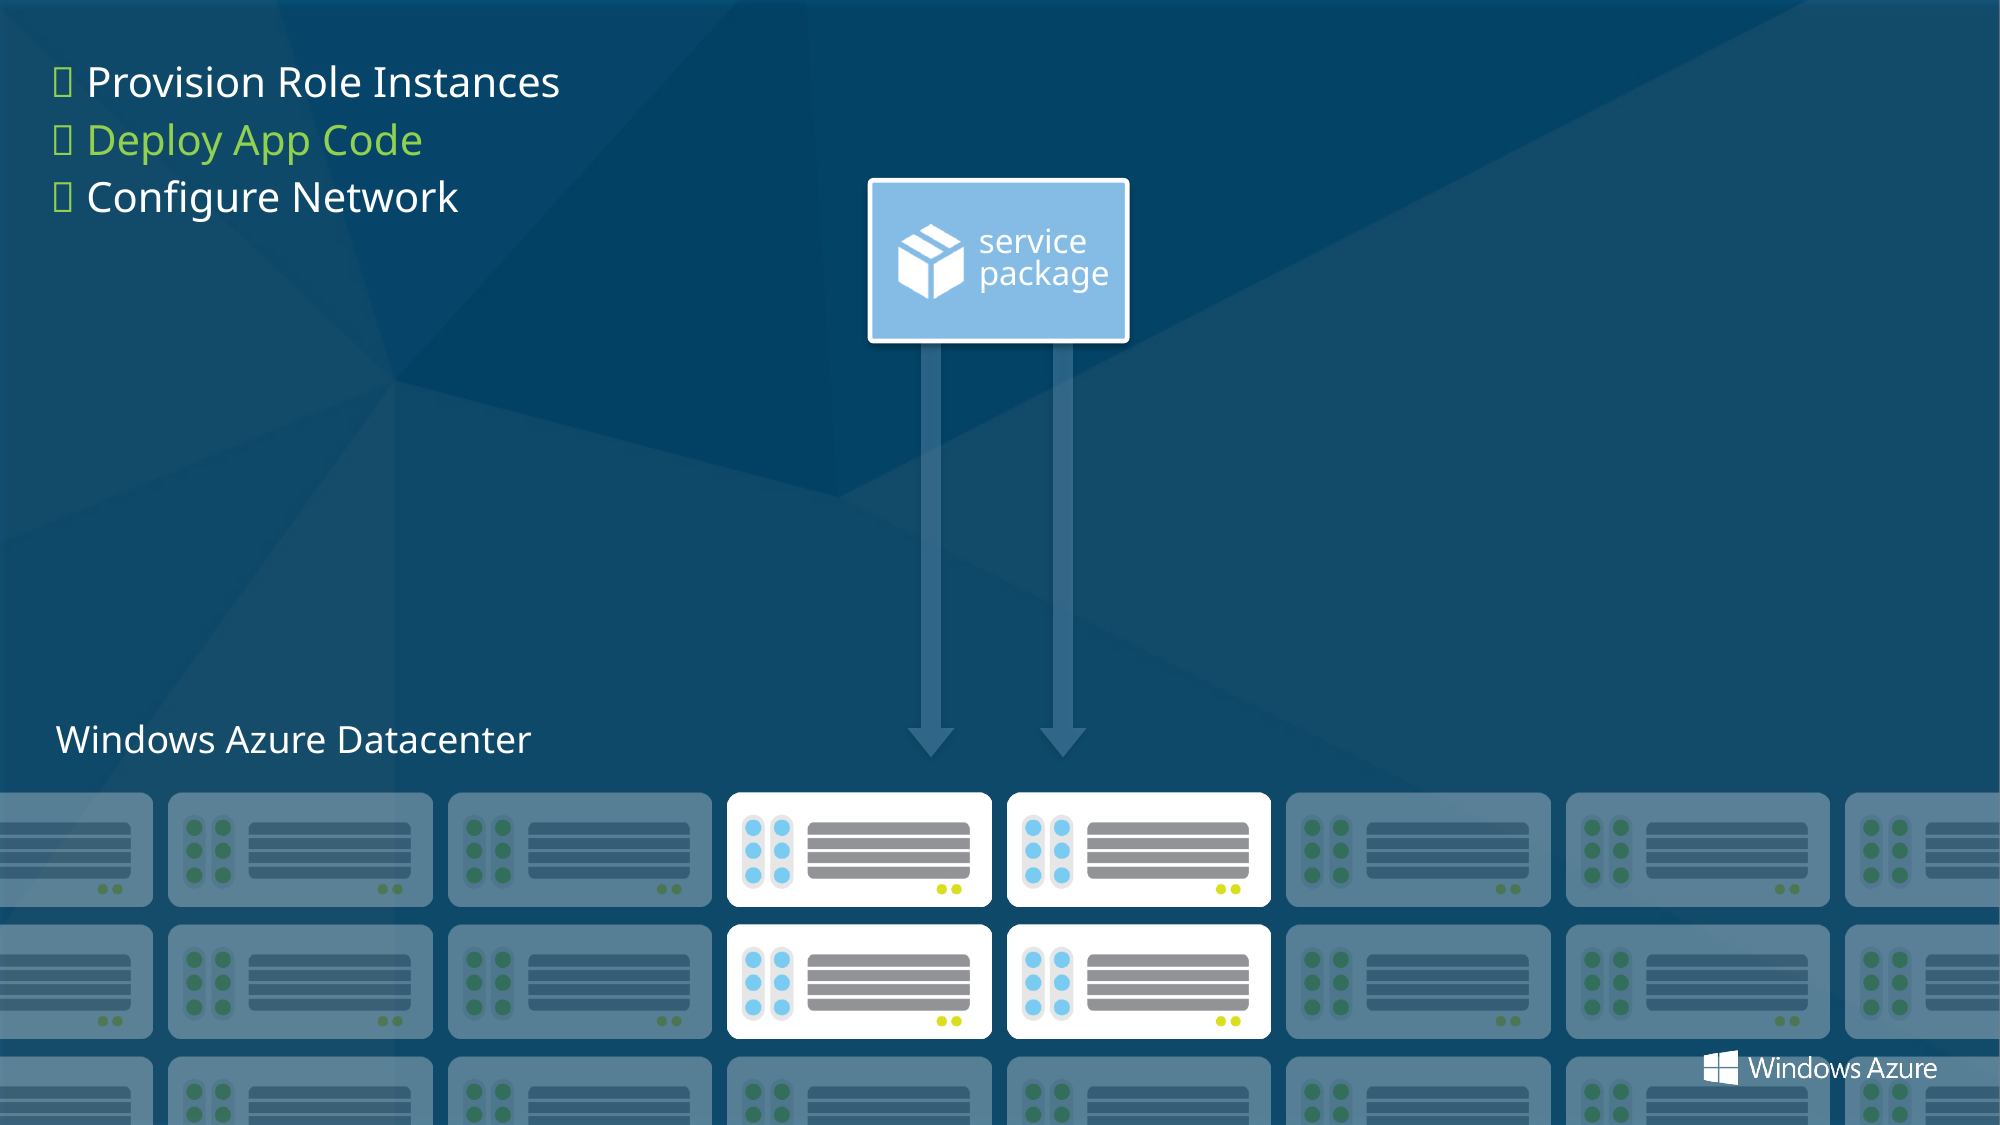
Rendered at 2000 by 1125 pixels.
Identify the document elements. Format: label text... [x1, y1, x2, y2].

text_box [727, 924, 1272, 1040]
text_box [869, 180, 1128, 342]
picture [0, 0, 2000, 792]
text_box Windows Azure Datacenter [55, 724, 652, 761]
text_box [727, 792, 1272, 908]
text_box  Provision Role Instances  Deploy App Code  Configure Network [50, 61, 636, 222]
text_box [0, 792, 2000, 1125]
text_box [907, 350, 1087, 758]
